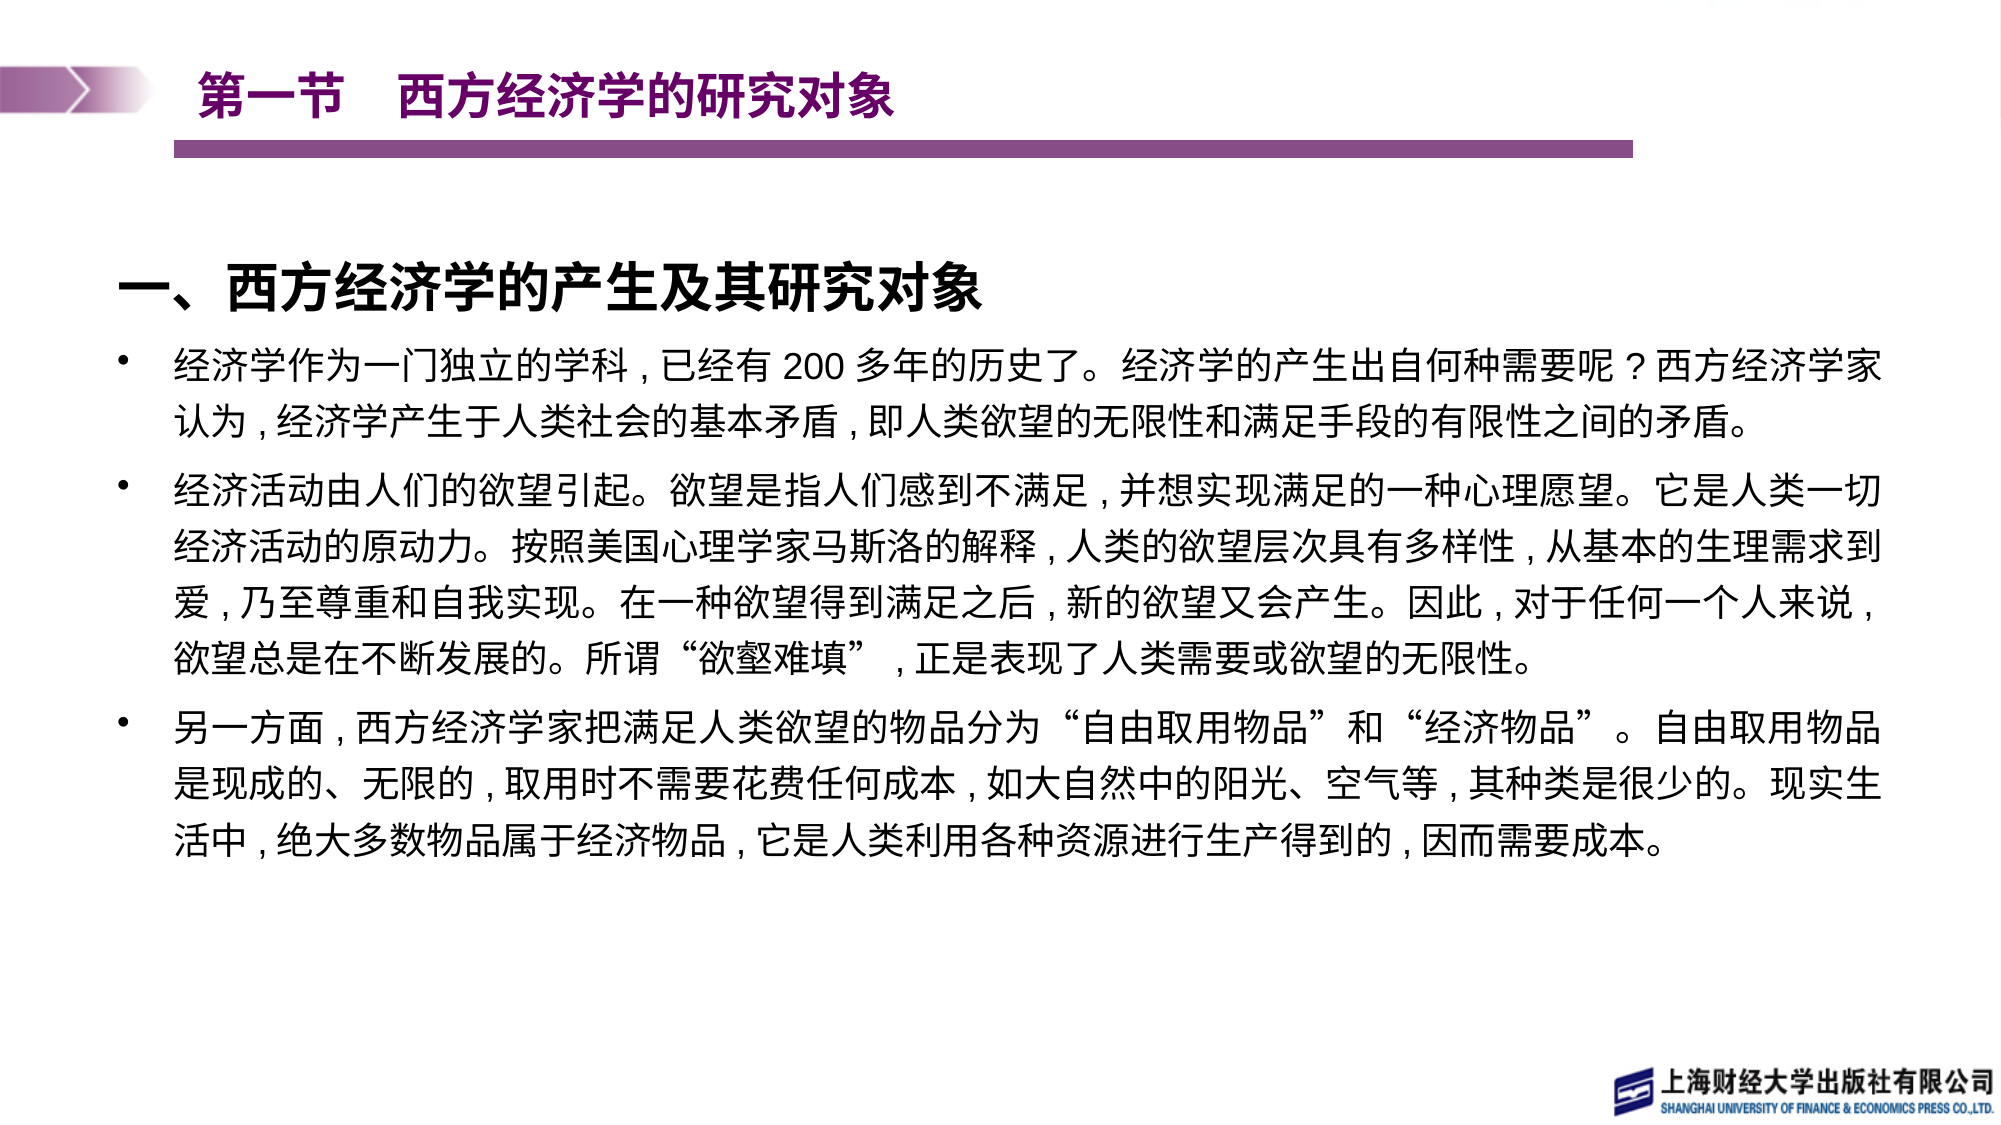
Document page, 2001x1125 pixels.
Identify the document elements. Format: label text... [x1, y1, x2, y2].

title 第一节 西方经济学的研究对象 [181, 40, 1609, 148]
picture [0, 0, 2001, 1125]
list 一、西方经济学的产生及其研究对象 经济学作为一门独立的学科,已经有200多年的历史了。经济学的产生出自何种需要呢?西方经济学家认为,经济学产生于人类社会的基本矛盾,即人类欲望的无限性和满足手段的有限性之间的矛盾。 经济活动由人们的欲望引起。欲望是指人们感到不满足,并想实现满足的一种心理愿望。它是人类一切经济活动的原动力。按照美国心理学家马斯洛的解释,人类的欲望层次具有多样性,从基本的生理需求到爱,乃至尊重和自我实现。在一种欲望得到满足之后,新的欲望又会产生。因此,对于任何一个人来说,欲望总是在不断发展的。所谓“欲壑难填”,正是表现了人类需要或欲望的无限性。 另一方面,西方经济学家把满足人类欲望的物品分为“自由取用物品”和“经济物品”。自由取用物品是现成的、无限的,取用时不需要花费任何成本,如大自然中的阳光、空气等,其种类是很少的。现实生活中,绝大多数物品属于经济物品,它是人类利用各种资源进行生产得到的,因而需要成本。 [102, 222, 1898, 1046]
